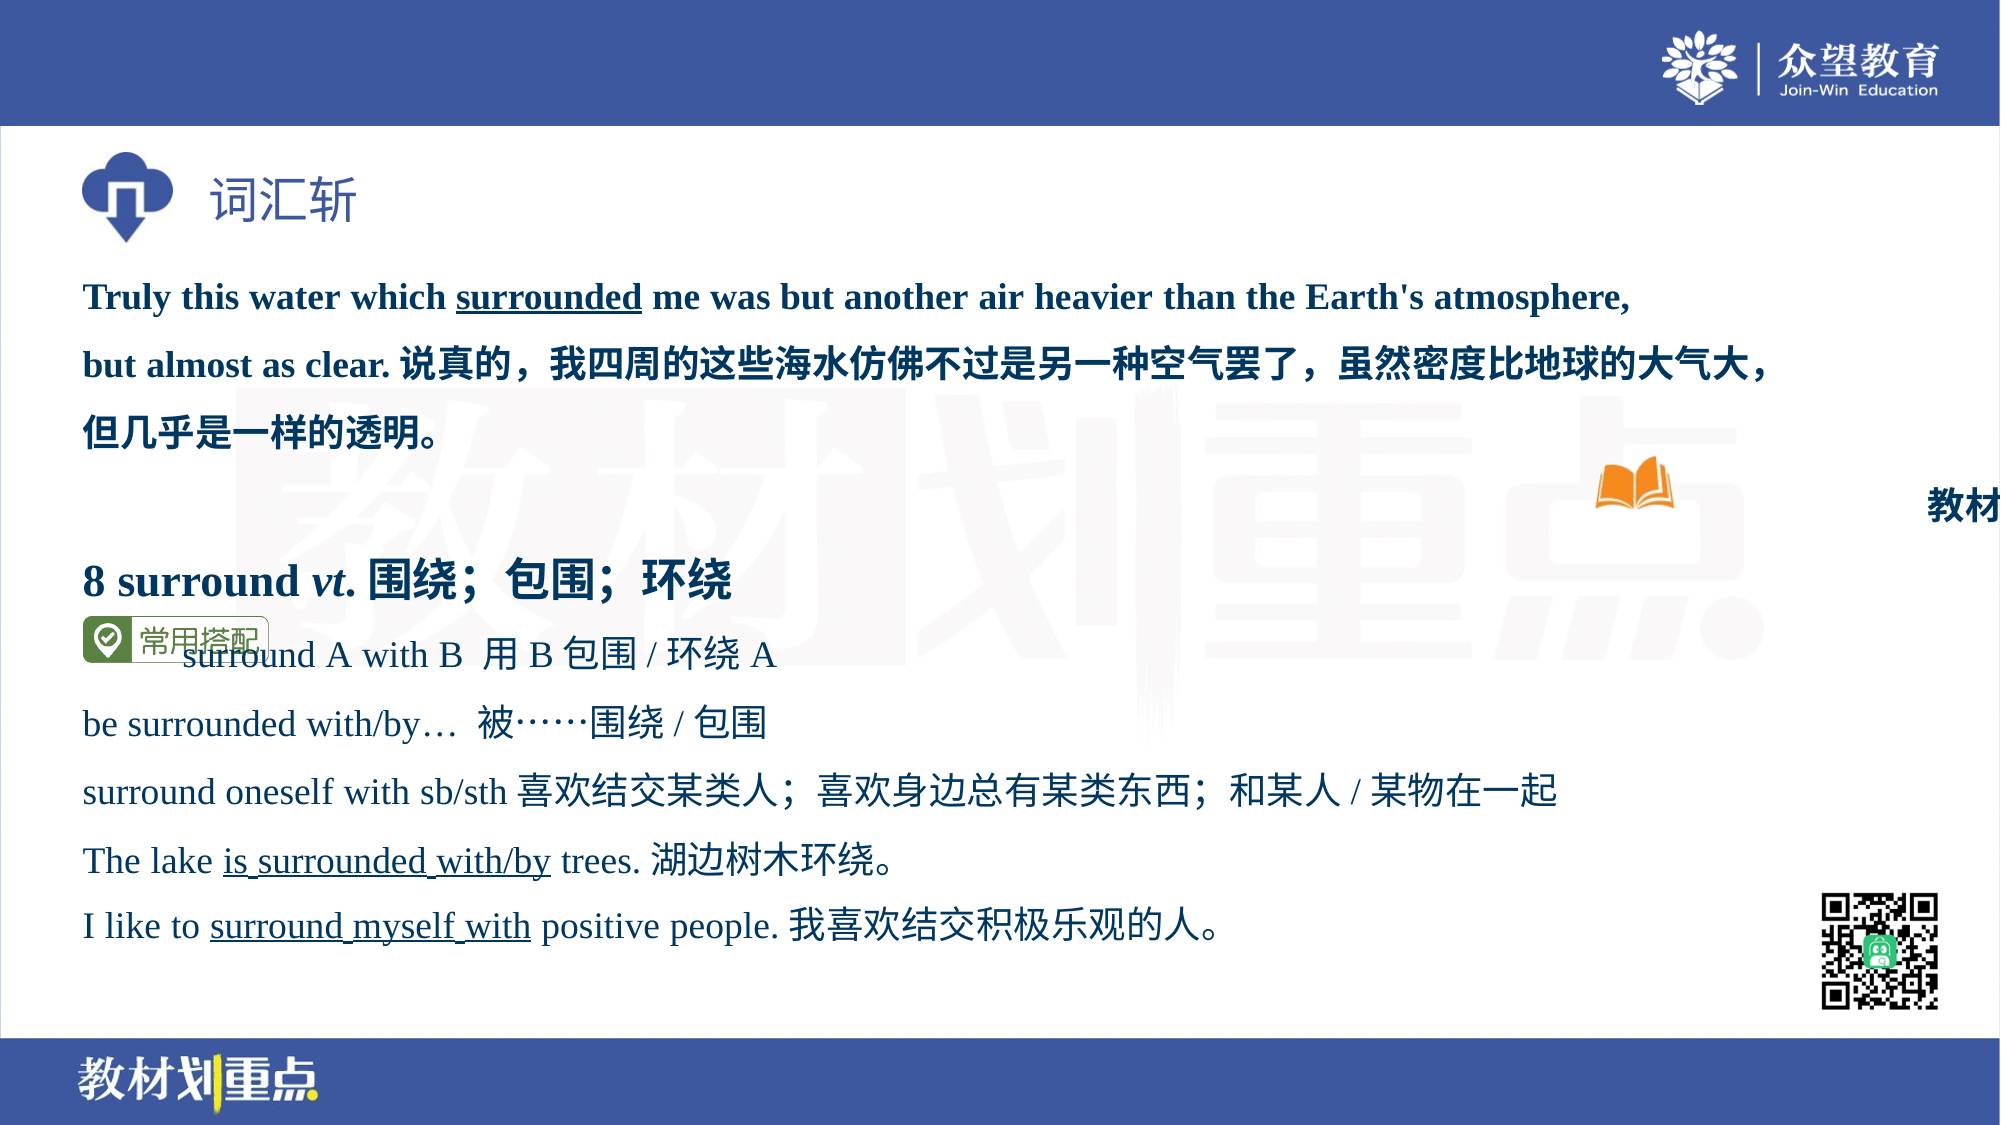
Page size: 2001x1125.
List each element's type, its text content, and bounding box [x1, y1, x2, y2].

picture [0, 0, 2000, 1125]
text_box 8 surround vt.围绕；包围；环绕 [82, 524, 1817, 605]
text_box surround A with B 用B包围/环绕A be surrounded with/by… 被……围绕/包围 surround oneself with sb/sth喜欢结交某类人；喜欢身边总有某类东西；和某人/某物在一起 The lake is surrounded with/by trees.湖边树木环绕。 I like to surround myself with positive people.我喜欢结交积极乐观的人。 [82, 605, 1817, 939]
text_box Truly this water which surrounded me was but another air heavier than the Earth's atmosphere, but almost as clear.说真的，我四周的这些海水仿佛不过是另一种空气罢了，虽然密度比地球的大气大， 但几乎是一样的透明。 教材P76 [82, 248, 1817, 519]
